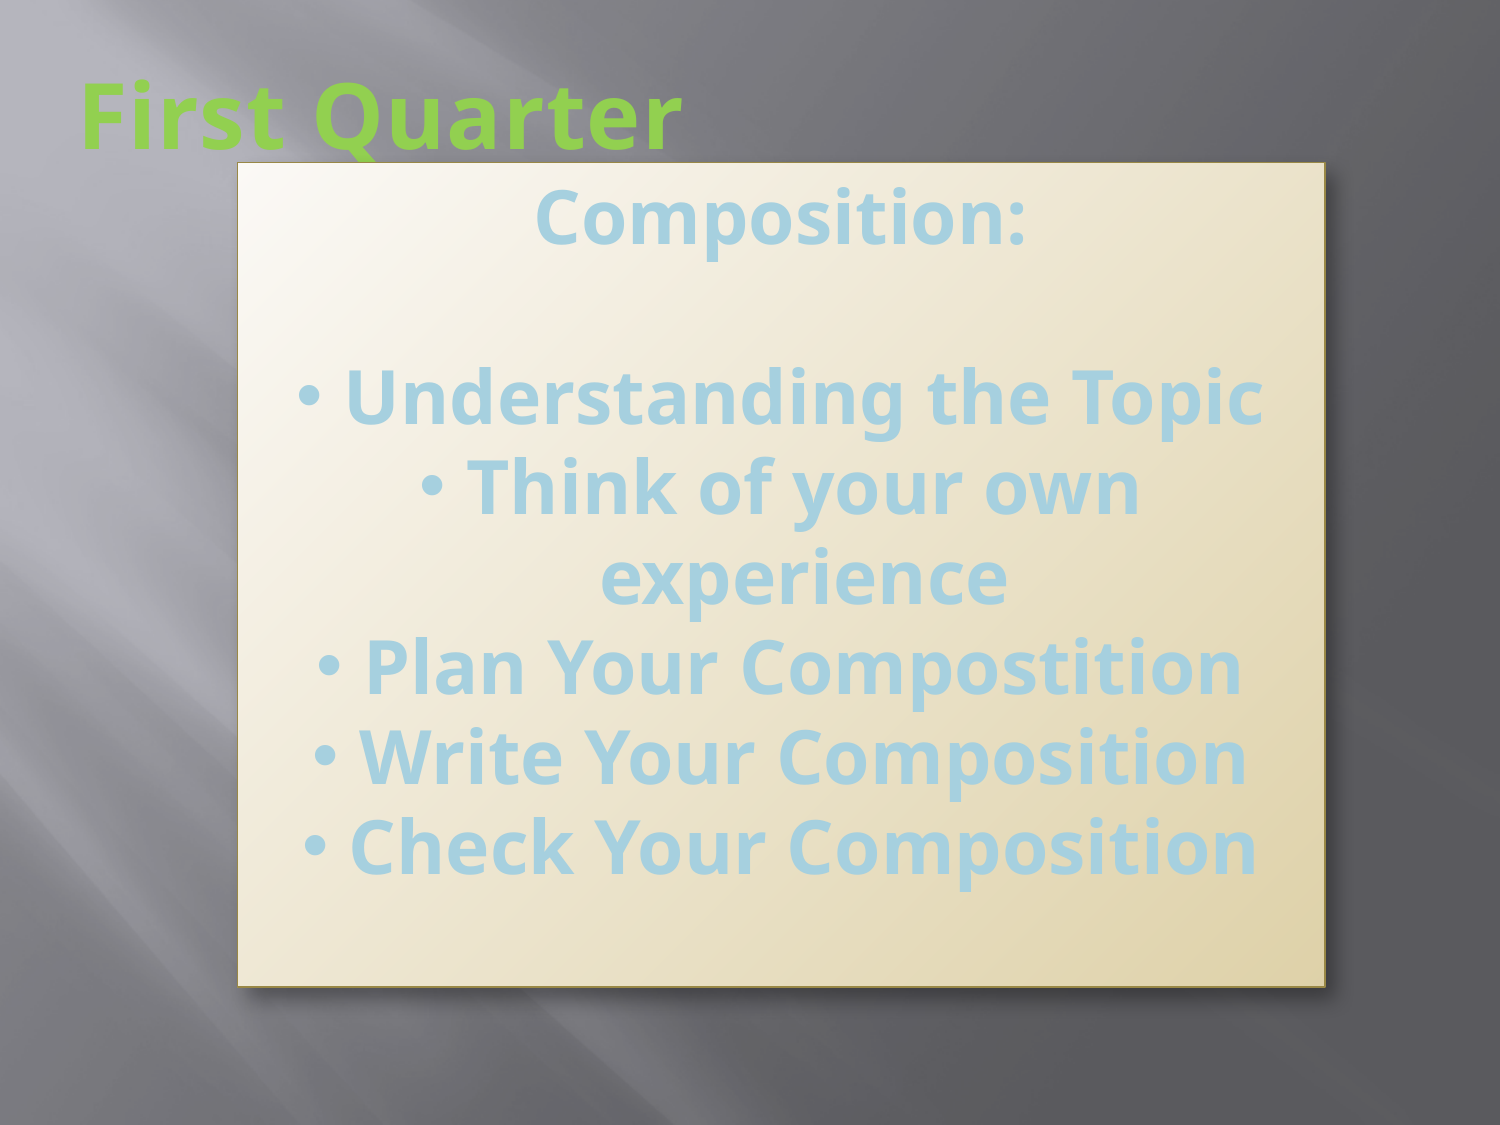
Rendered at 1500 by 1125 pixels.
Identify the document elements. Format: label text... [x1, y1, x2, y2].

text_box Composition: Understanding the Topic Think of your own experience Plan Your Compostition Write Your Composition Check Your Composition [237, 162, 1326, 988]
text_box First Quarter [62, 50, 1038, 176]
